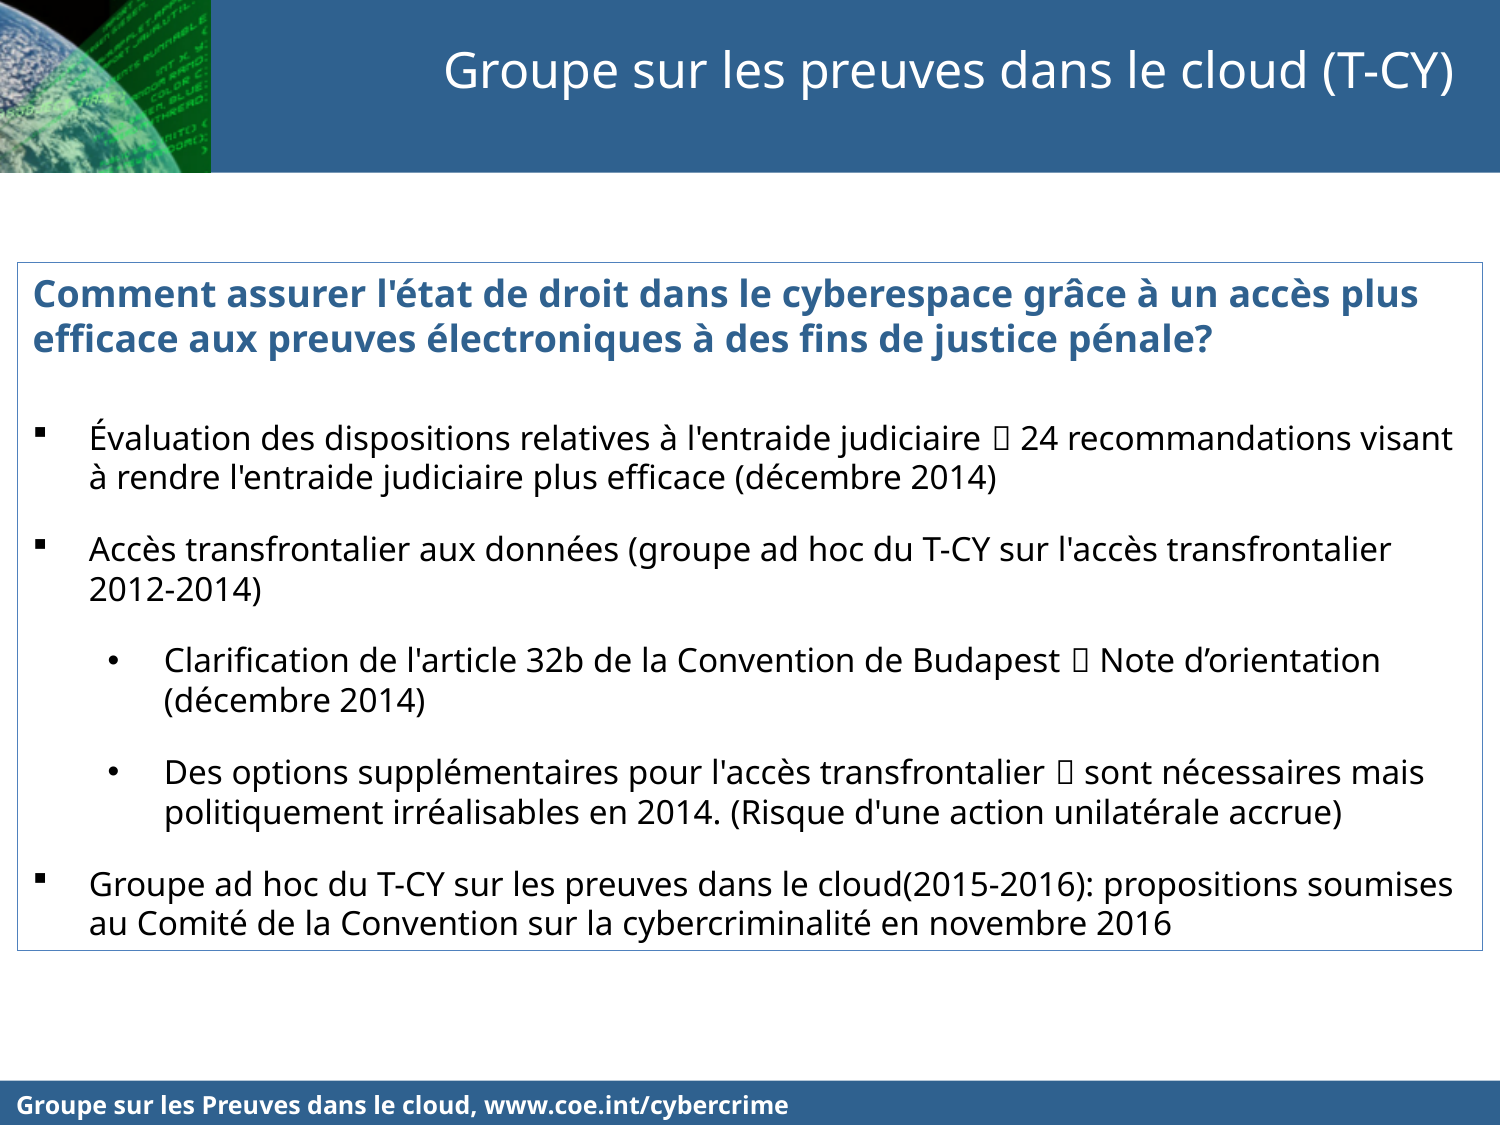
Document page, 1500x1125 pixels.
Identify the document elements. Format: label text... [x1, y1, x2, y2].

text_box Groupe sur les Preuves dans le cloud, www.coe.int/cybercrime -10 - - [1, 1082, 1500, 1125]
text_box [214, 0, 1500, 175]
list Comment assurer l'état de droit dans le cyberespace grâce à un accès plus efficace aux preuves électroniques à des fins de justice pénale? Évaluation des dispositions relatives à l'entraide judiciaire  24 recommandations visant à rendre l'entraide judiciaire plus efficace (décembre 2014) Accès transfrontalier aux données (groupe ad hoc du T-CY sur l'accès transfrontalier 2012-2014) Clarification de l'article 32b de la Convention de Budapest  Note d’orientation (décembre 2014) Des options supplémentaires pour l'accès transfrontalier  sont nécessaires mais politiquement irréalisables en 2014. (Risque d'une action unilatérale accrue) Groupe ad hoc du T-CY sur les preuves dans le cloud(2015-2016): propositions soumises au Comité de la Convention sur la cybercriminalité en novembre 2016 [17, 262, 1483, 951]
text_box Groupe sur les preuves dans le cloud (T-CY) [215, 30, 1483, 106]
text_box [0, 1079, 1500, 1125]
picture [0, 0, 212, 173]
